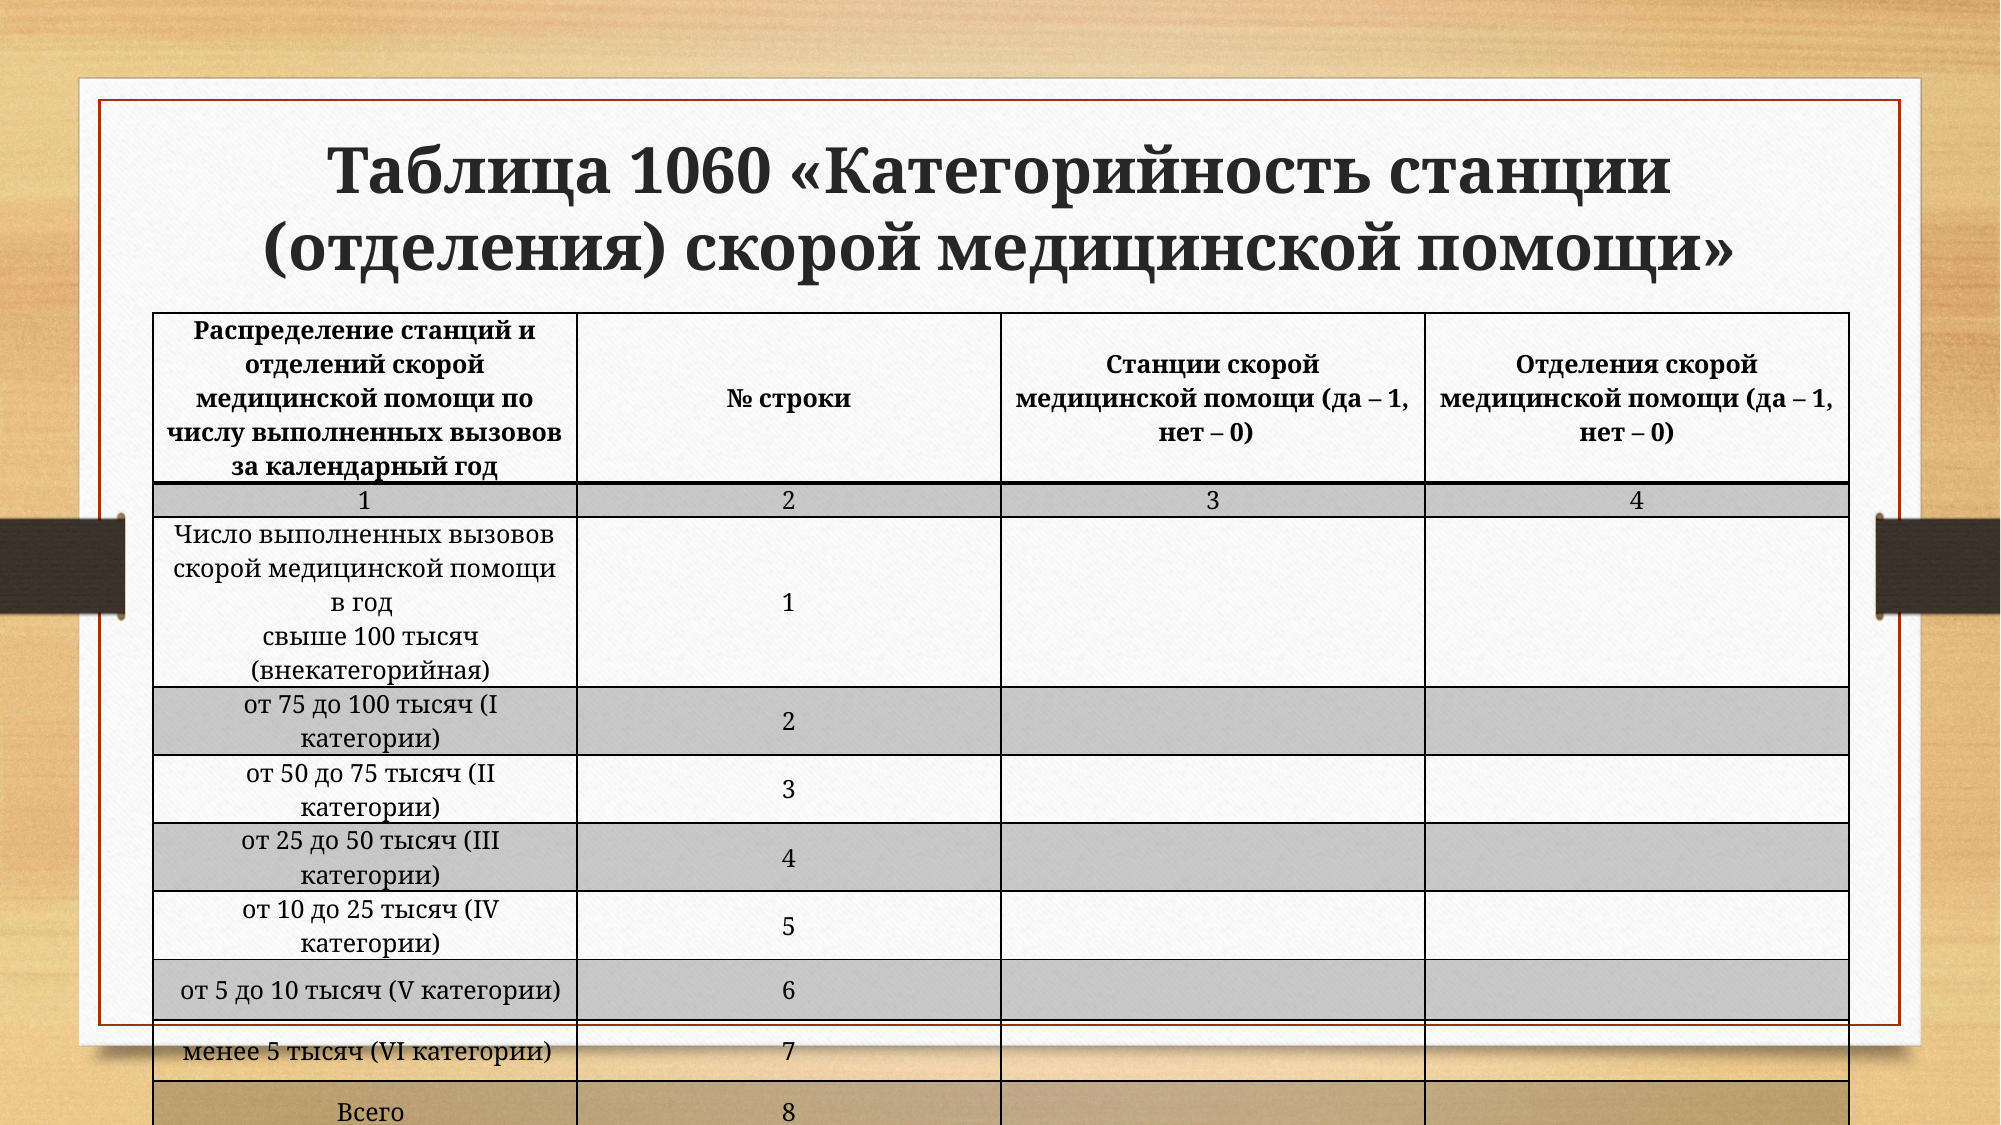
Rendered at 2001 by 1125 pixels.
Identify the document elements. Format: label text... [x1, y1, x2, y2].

table_cell [1426, 1082, 1848, 1125]
table_cell 4 [578, 824, 1000, 890]
table_cell от 25 до 50 тысяч (III категории) [154, 824, 576, 890]
table_cell [1426, 688, 1848, 754]
table_cell 3 [1002, 485, 1424, 516]
table_cell [1426, 1021, 1848, 1080]
table_cell [1426, 892, 1848, 959]
table_header Станции скорой медицинской помощи (да – 1, нет – 0) [1002, 314, 1424, 481]
table_cell от 75 до 100 тысяч (I категории) [154, 688, 576, 754]
table_cell [1002, 688, 1424, 754]
table_cell от 5 до 10 тысяч (V категории) [154, 960, 576, 1019]
table_cell [1426, 960, 1848, 1019]
table_cell [1426, 756, 1848, 822]
title Таблица 1060 «Категорийность станции (отделения) скорой медицинской помощи» [212, 99, 1788, 312]
table_cell 2 [578, 688, 1000, 754]
table_cell [1002, 518, 1424, 686]
table_cell 6 [578, 960, 1000, 1019]
table_header Распределение станций и отделений скорой медицинской помощи по числу выполненных вызовов за календарный год [154, 314, 576, 481]
table_cell 4 [1426, 485, 1848, 516]
picture [0, 0, 2001, 1125]
table_cell 8 [578, 1082, 1000, 1125]
table_cell 5 [578, 892, 1000, 959]
table_cell [1002, 1021, 1424, 1080]
table_header № строки [578, 314, 1000, 481]
table_cell 1 [154, 485, 576, 516]
table_cell [1002, 960, 1424, 1019]
table_cell 2 [578, 485, 1000, 516]
table_header Отделения скорой медицинской помощи (да – 1, нет – 0) [1426, 314, 1848, 481]
table_cell [1002, 824, 1424, 890]
table_cell от 50 до 75 тысяч (II категории) [154, 756, 576, 822]
table_cell Число выполненных вызовов скорой медицинской помощи в год свыше 100 тысяч (внекатегорийная) [154, 518, 576, 686]
table_cell от 10 до 25 тысяч (IV категории) [154, 892, 576, 959]
table_cell 3 [578, 756, 1000, 822]
table_cell 1 [578, 518, 1000, 686]
table_cell Всего [154, 1082, 576, 1125]
table_cell [1002, 1082, 1424, 1125]
table_cell [1002, 756, 1424, 822]
table_cell [1426, 824, 1848, 890]
table_cell [1002, 892, 1424, 959]
table_cell менее 5 тысяч (VI категории) [154, 1021, 576, 1080]
table_cell [1426, 518, 1848, 686]
table_cell 7 [578, 1021, 1000, 1080]
